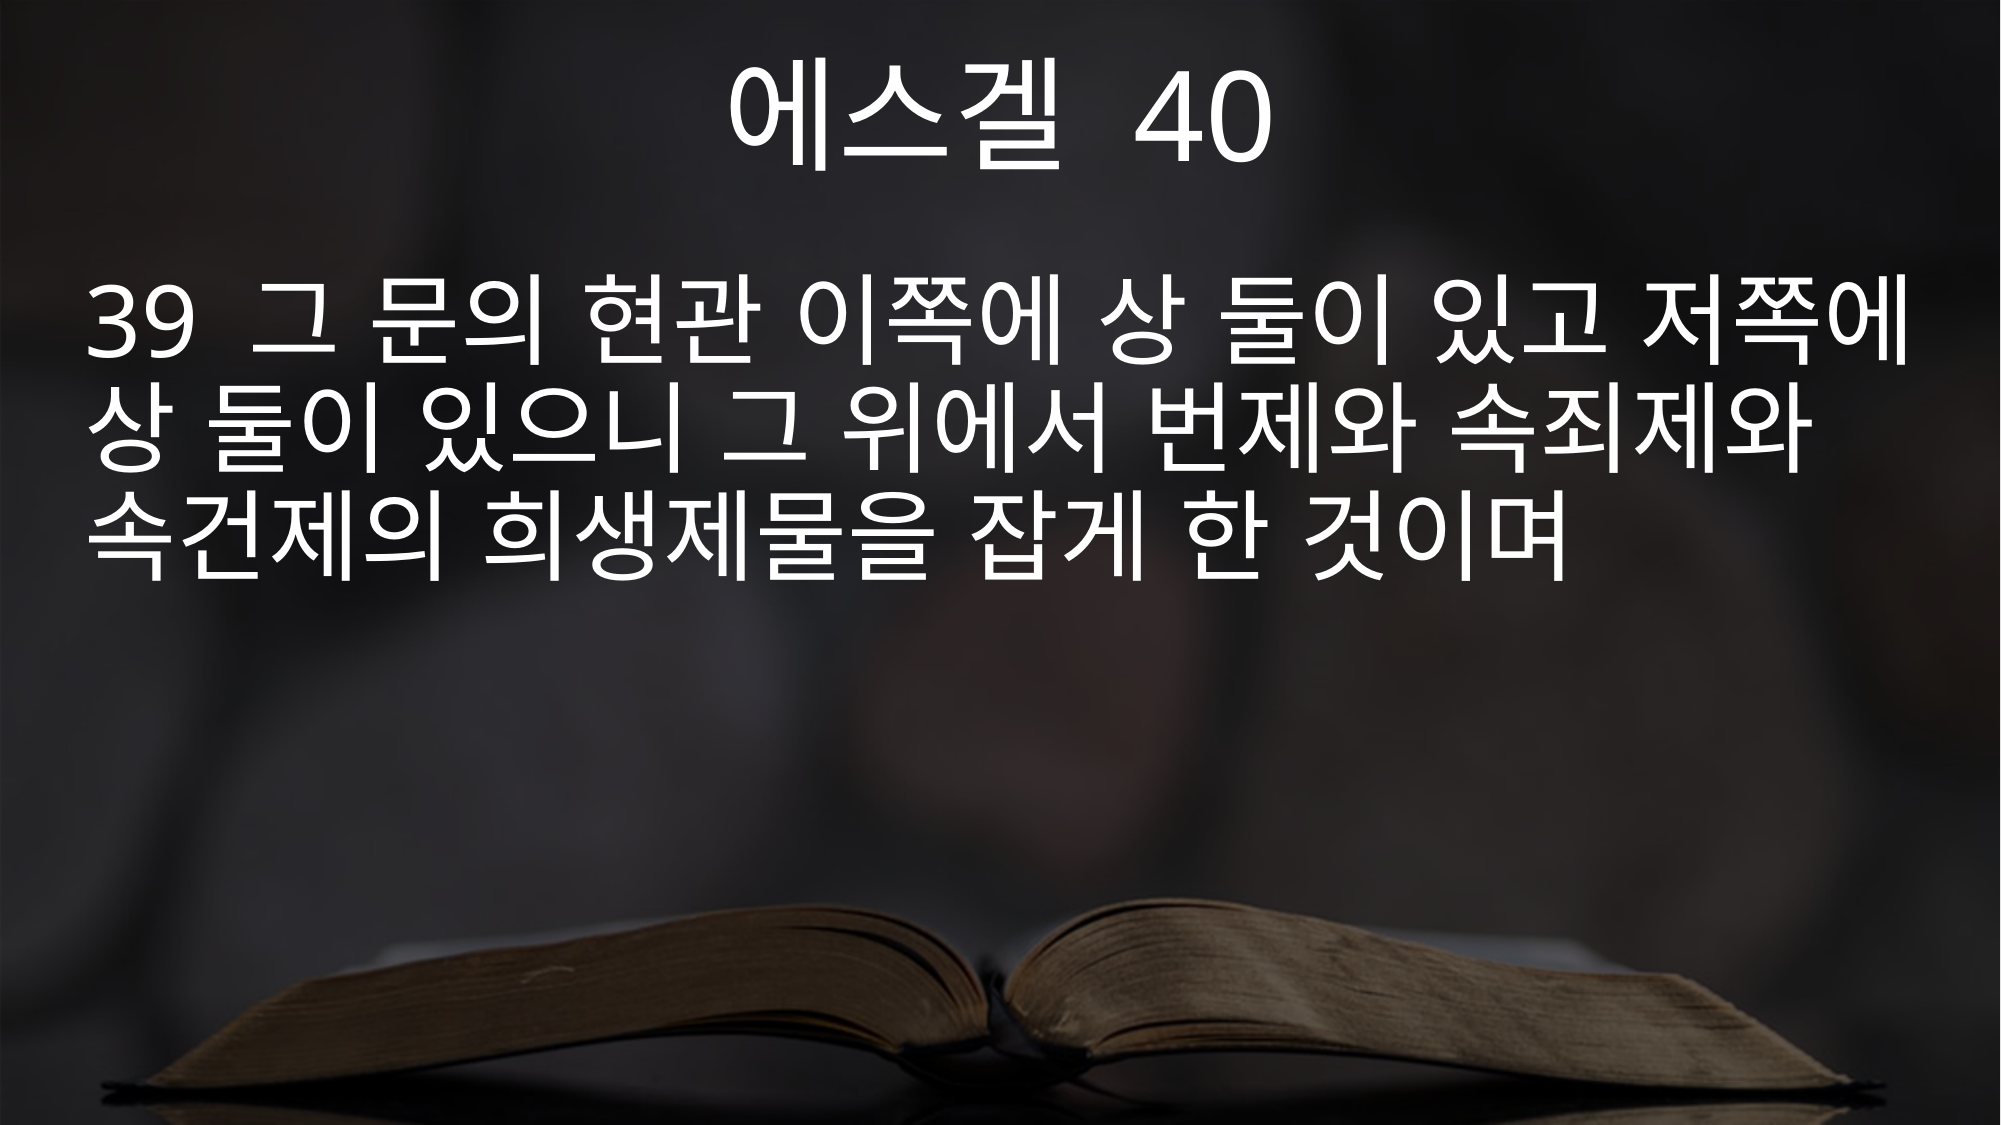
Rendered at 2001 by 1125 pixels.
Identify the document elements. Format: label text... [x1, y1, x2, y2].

list 39 그 문의 현관 이쪽에 상 둘이 있고 저쪽에 상 둘이 있으니 그 위에서 번제와 속죄제와 속건제의 희생제물을 잡게 한 것이며 [69, 263, 1953, 423]
footer 에스겔 40 [0, 32, 2000, 192]
picture [0, 0, 2001, 1125]
